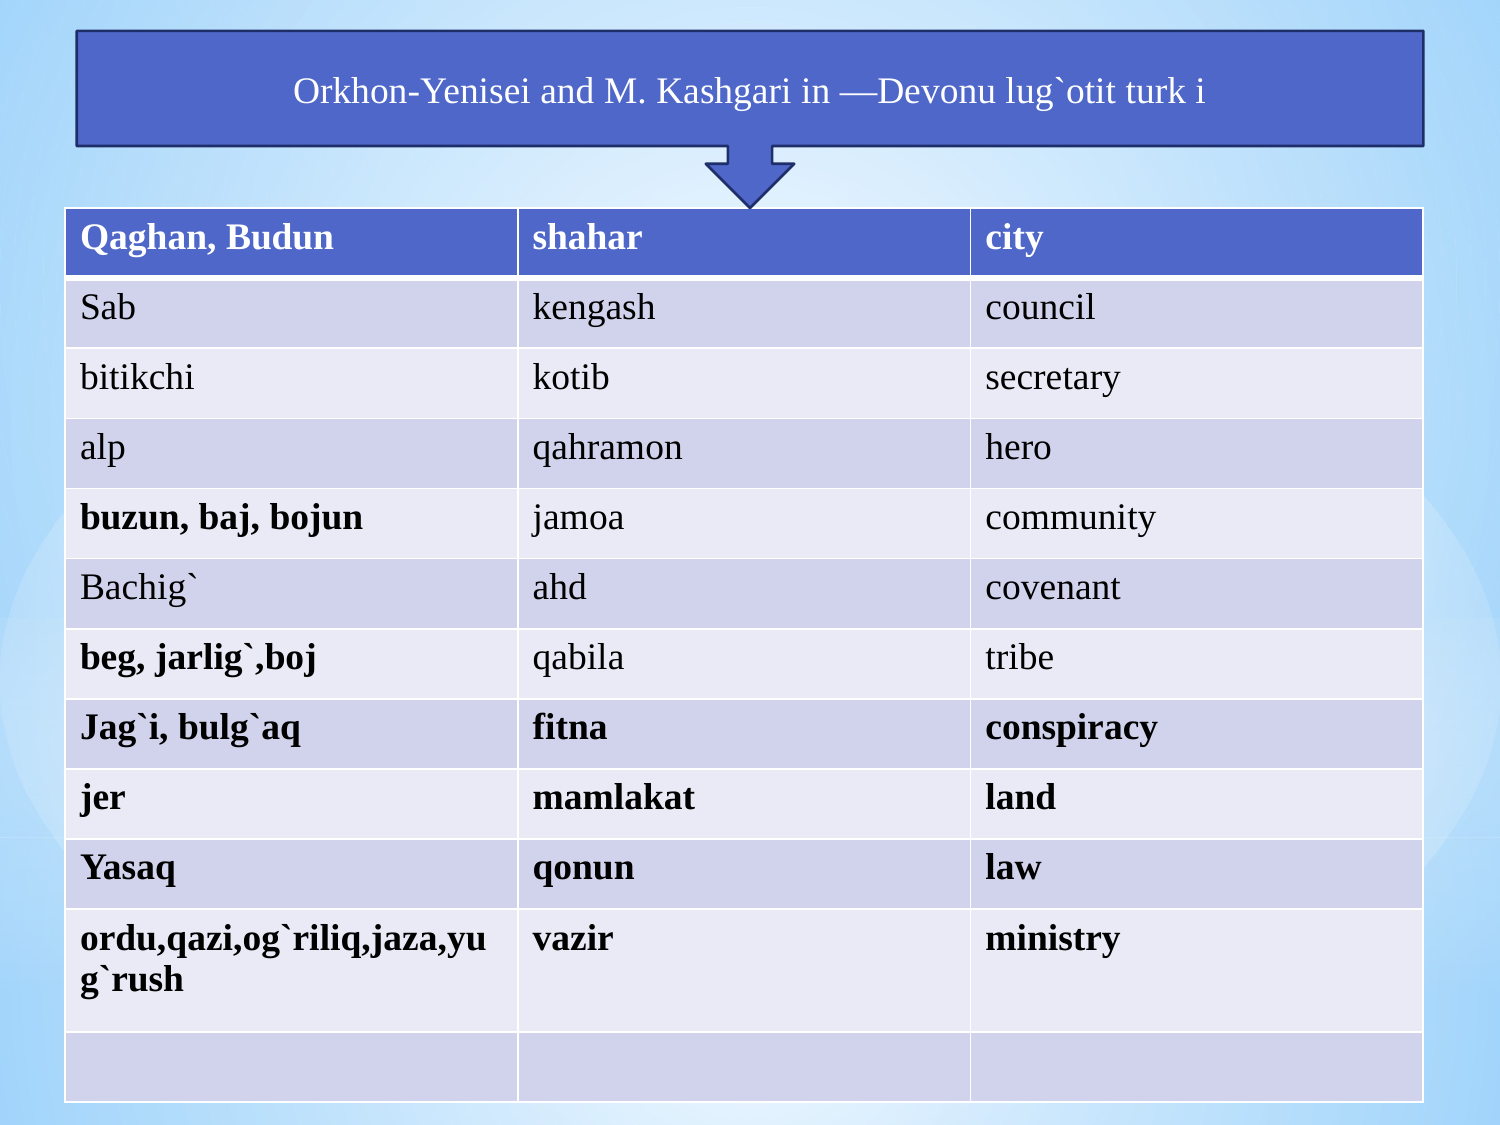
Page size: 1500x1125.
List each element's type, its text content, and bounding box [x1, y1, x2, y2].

table_cell [971, 1033, 1422, 1101]
table_cell [519, 1033, 970, 1101]
table_cell mamlakat [519, 770, 970, 838]
table_header shahar [519, 209, 970, 275]
table_cell alp [66, 419, 517, 488]
table_cell kotib [519, 349, 970, 418]
table_cell qabila [519, 630, 970, 698]
table_cell qonun [519, 840, 970, 908]
table_cell jamoa [519, 489, 970, 558]
table_cell Sab [66, 281, 517, 347]
table_cell vazir [519, 910, 970, 1031]
table_cell ordu,qazi,og`riliq,jaza,yug`rush [66, 910, 517, 1031]
table_header Qaghan, Budun [66, 209, 517, 275]
table_header city [971, 209, 1422, 275]
table_cell land [971, 770, 1422, 838]
table_cell hero [971, 419, 1422, 488]
table_cell beg, jarlig`,boj [66, 630, 517, 698]
table_cell ministry [971, 910, 1422, 1031]
table_cell Bachig` [66, 559, 517, 628]
table_cell [66, 1033, 517, 1101]
table_cell jer [66, 770, 517, 838]
table_cell fitna [519, 700, 970, 768]
table_cell Yasaq [66, 840, 517, 908]
table_cell tribe [971, 630, 1422, 698]
table_cell kengash [519, 281, 970, 347]
table_cell bitikchi [66, 349, 517, 418]
table_cell covenant [971, 559, 1422, 628]
table_cell Jag`i, bulg`aq [66, 700, 517, 768]
table_cell community [971, 489, 1422, 558]
table_cell secretary [971, 349, 1422, 418]
table_cell conspiracy [971, 700, 1422, 768]
table_cell council [971, 281, 1422, 347]
table_cell ahd [519, 559, 970, 628]
table_cell buzun, baj, bojun [66, 489, 517, 558]
table_cell law [971, 840, 1422, 908]
text_box Orkhon-Yenisei and M. Kashgari in ―Devonu lug`otit turk i [75, 29, 1425, 209]
table_cell qahramon [519, 419, 970, 488]
